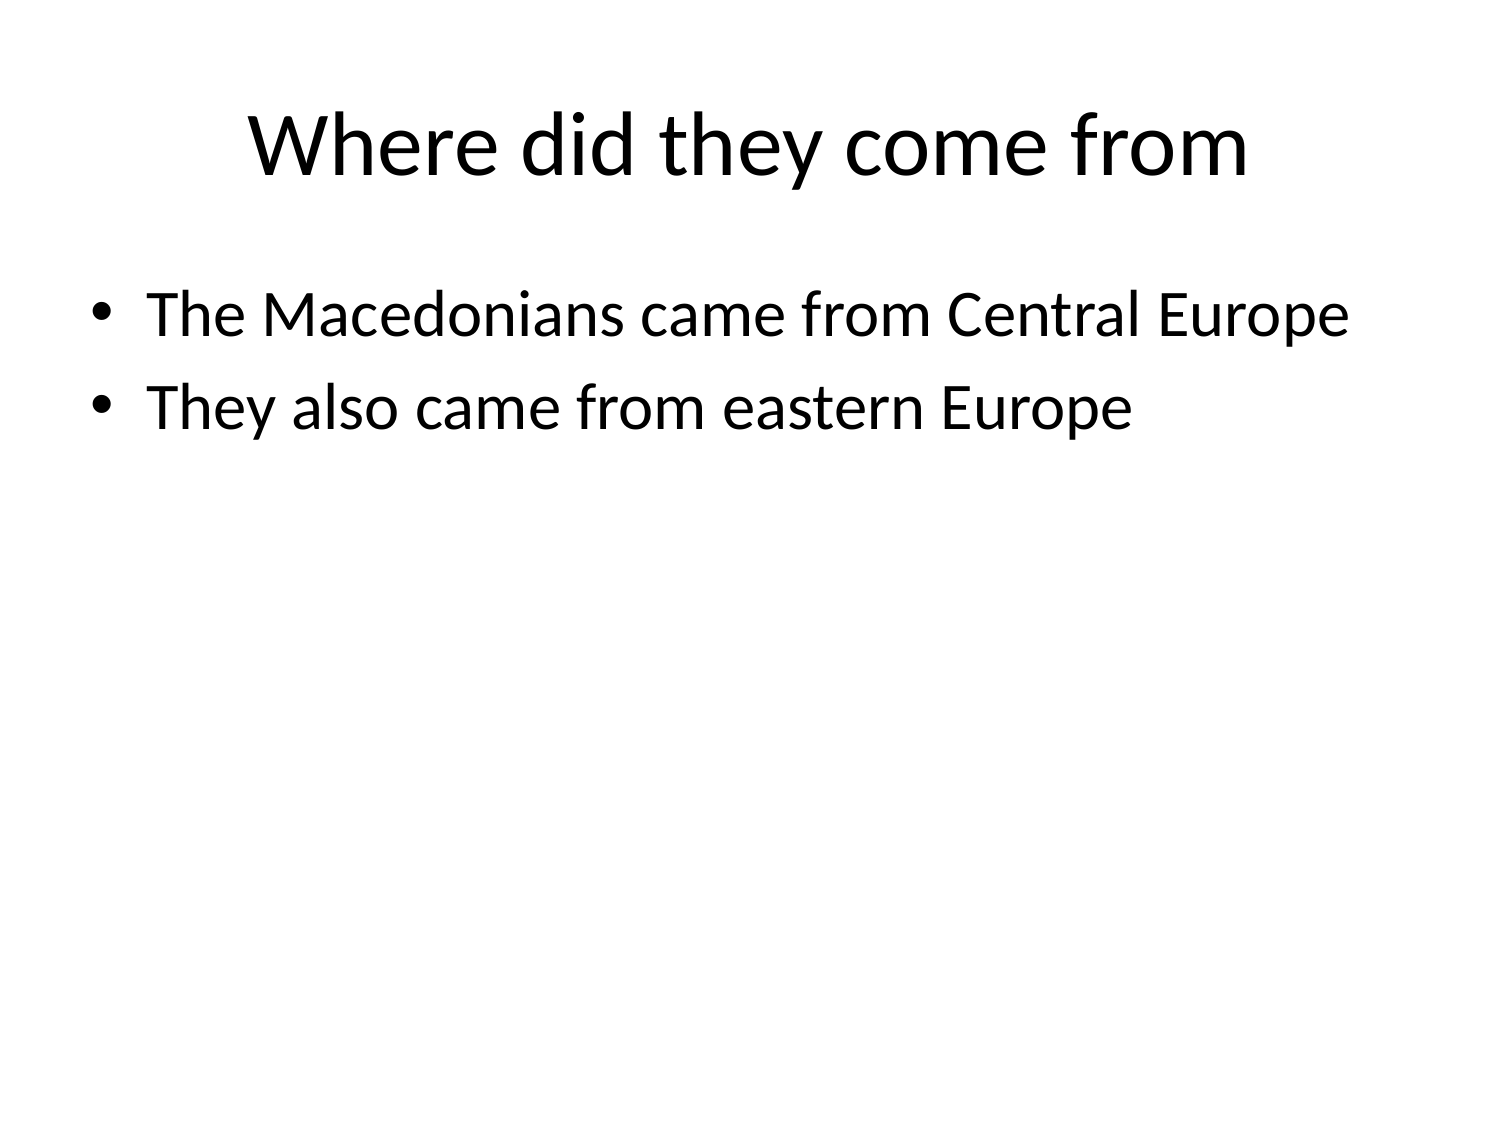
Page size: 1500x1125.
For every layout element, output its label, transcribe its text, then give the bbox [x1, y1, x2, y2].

list The Macedonians came from Central Europe They also came from eastern Europe [75, 262, 1425, 1005]
title Where did they come from [75, 45, 1425, 233]
